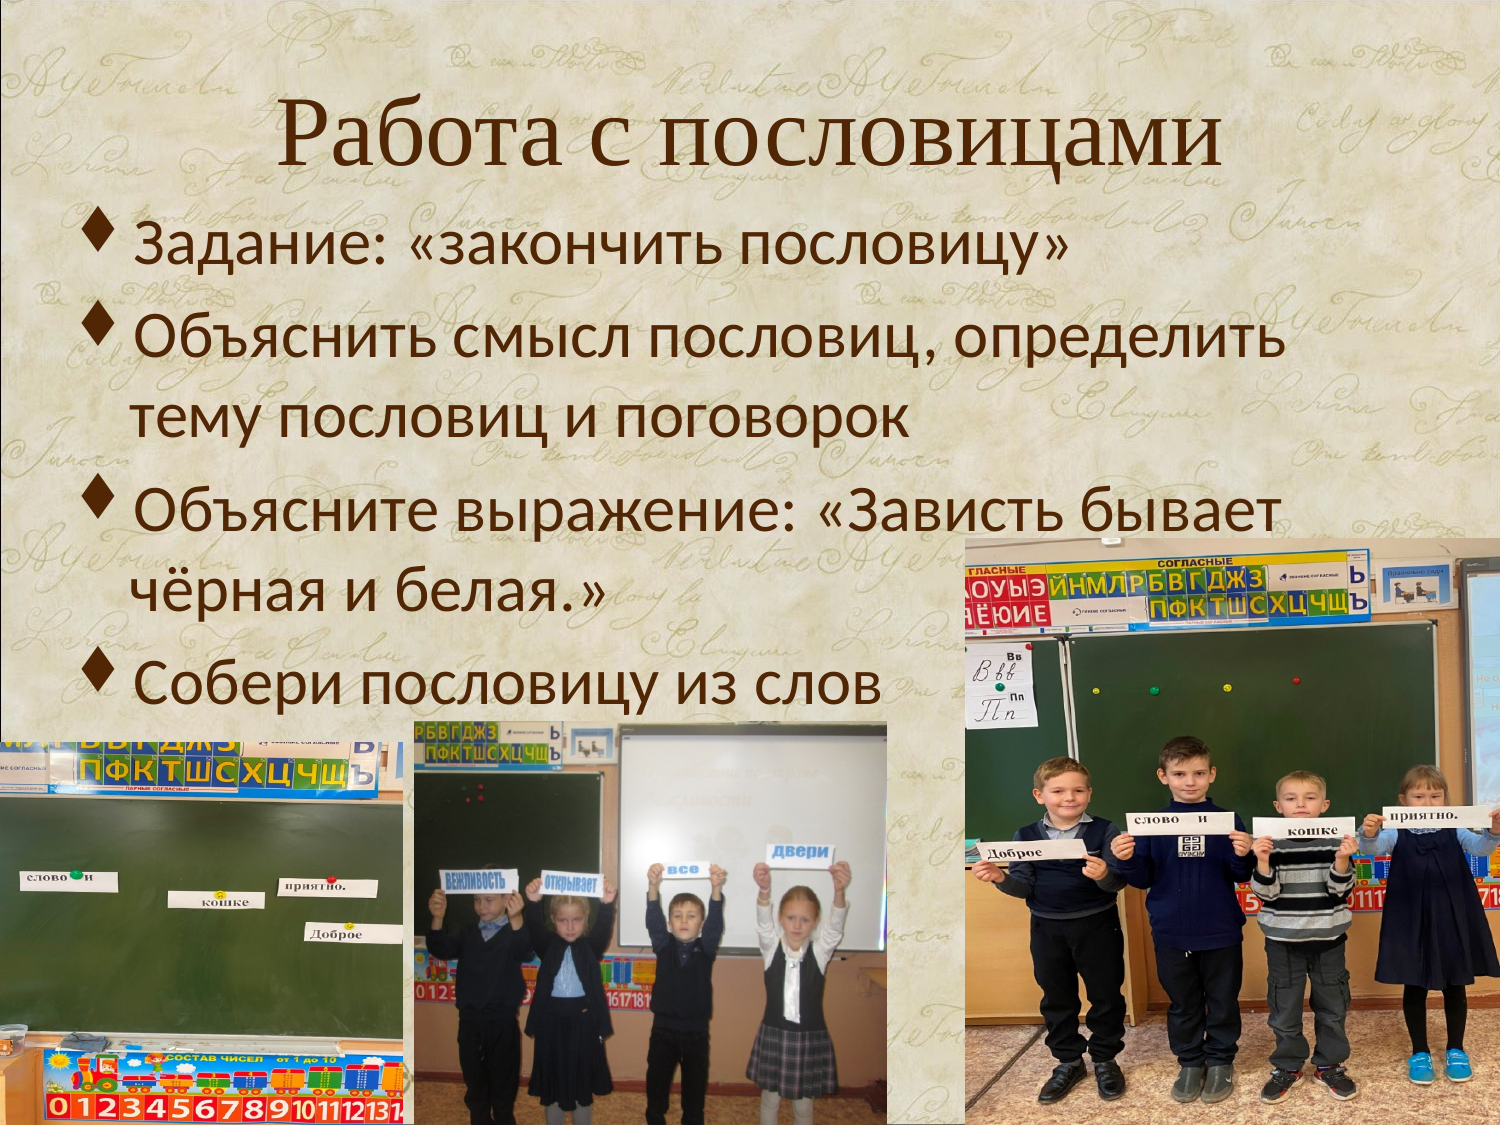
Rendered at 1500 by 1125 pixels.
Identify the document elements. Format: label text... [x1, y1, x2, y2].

title Работа с пословицами [74, 42, 1426, 209]
list Задание: «закончить пословицу» Объяснить смысл пословиц, определить тему пословиц и поговорок Объясните выражение: «Зависть бывает чёрная и белая.» Собери пословицу из слов [58, 190, 1409, 1096]
picture [0, 0, 1500, 1125]
